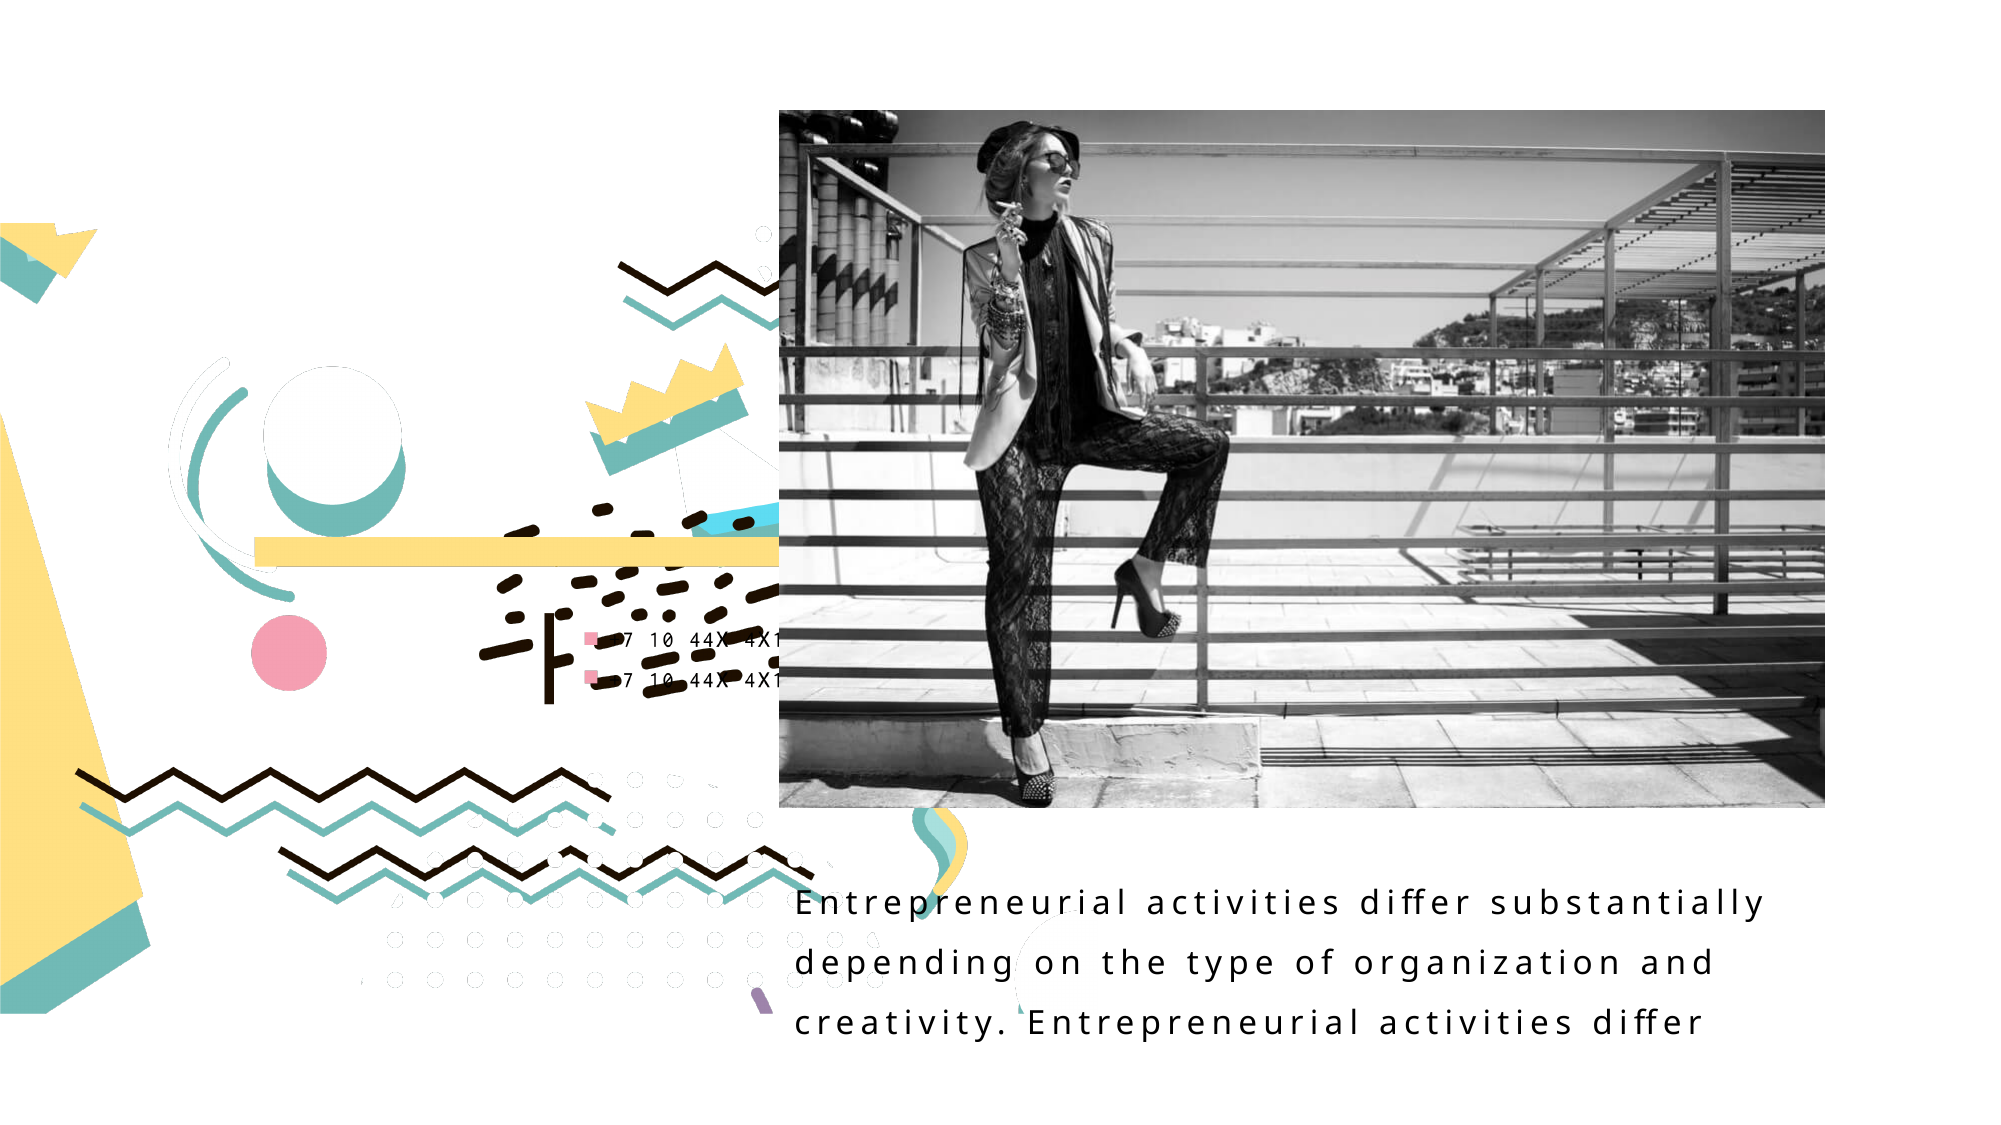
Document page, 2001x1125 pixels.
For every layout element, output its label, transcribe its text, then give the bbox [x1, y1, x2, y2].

picture [0, 110, 1825, 1014]
text_box Entrepreneurial activities differ substantially depending on the type of organization and creativity. Entrepreneurial activities differ [779, 853, 1857, 1049]
